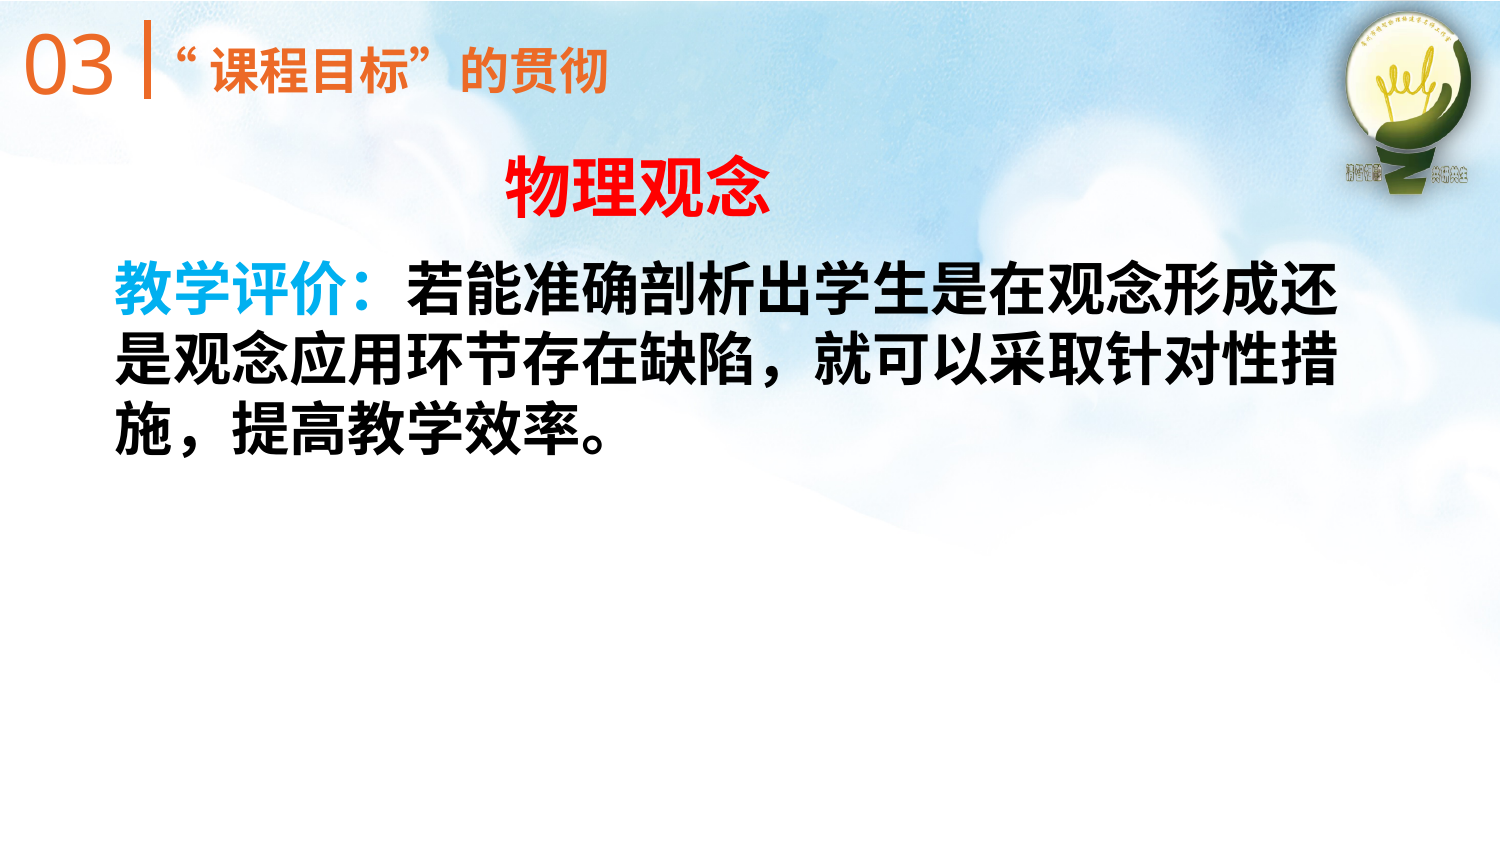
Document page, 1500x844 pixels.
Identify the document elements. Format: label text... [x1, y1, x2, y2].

text_box 物理观念 [490, 138, 810, 234]
picture [0, 0, 1500, 843]
text_box 03 [7, 3, 132, 119]
text_box 教学评价：若能准确剖析出学生是在观念形成还是观念应用环节存在缺陷，就可以采取针对性措施，提高教学效率。 [100, 244, 1365, 470]
text_box “课程目标”的贯彻 [132, 32, 624, 107]
